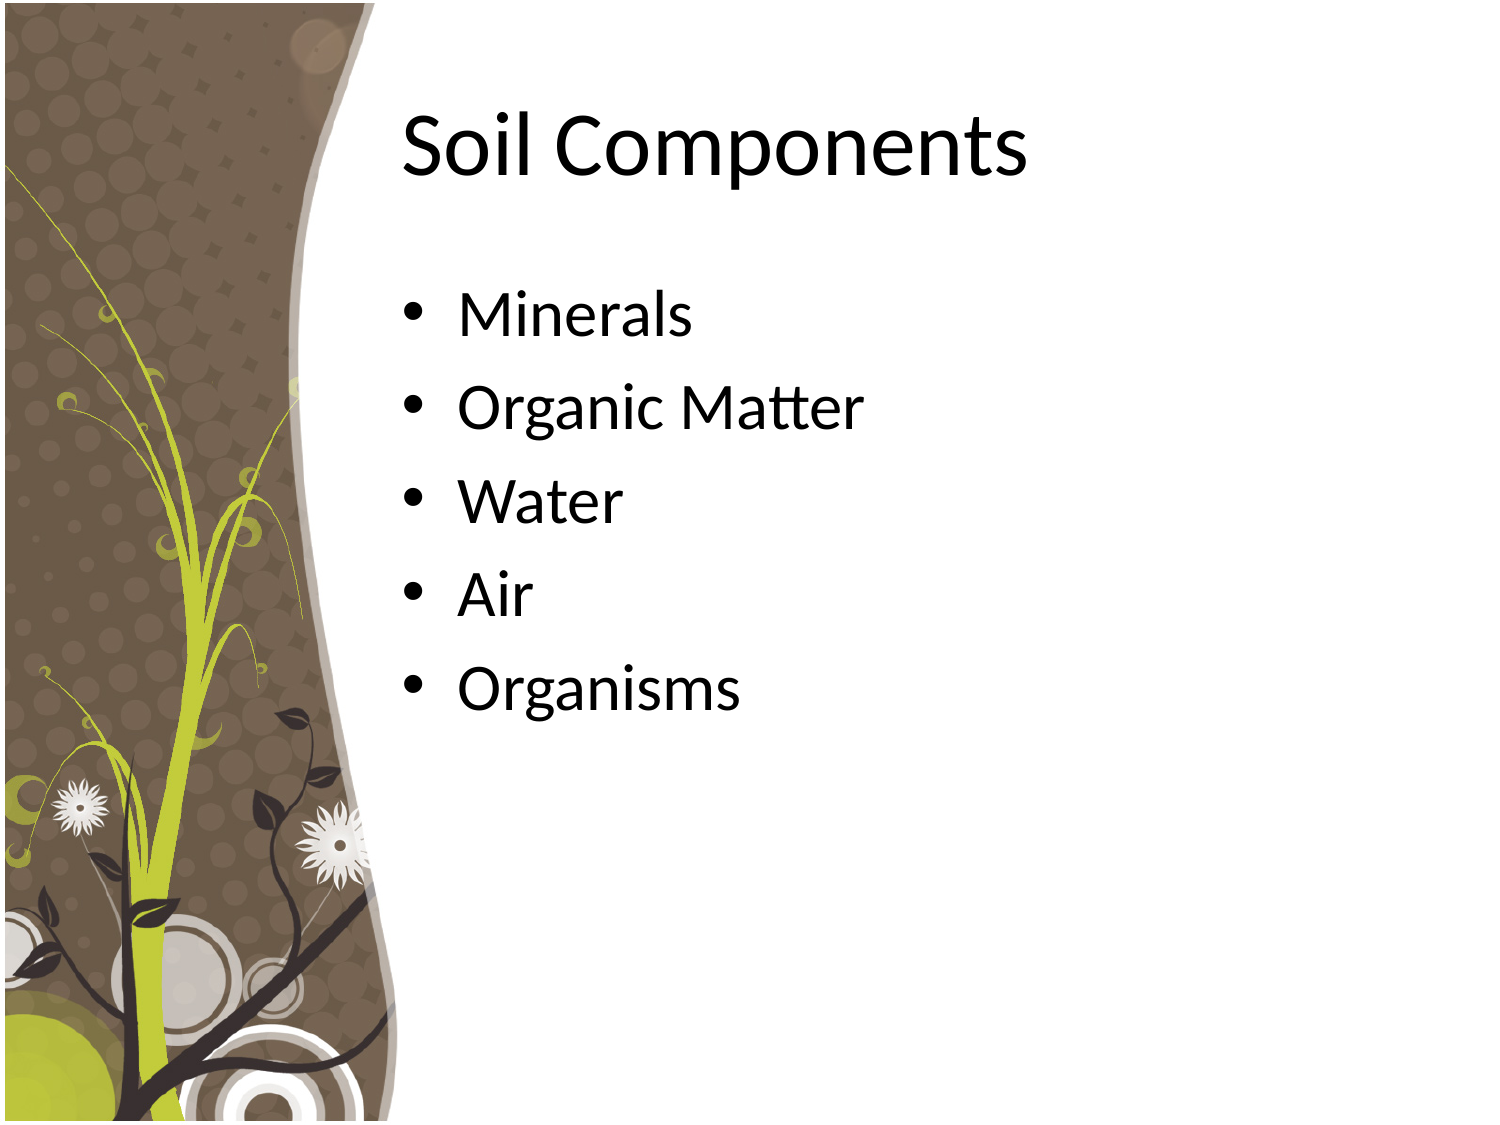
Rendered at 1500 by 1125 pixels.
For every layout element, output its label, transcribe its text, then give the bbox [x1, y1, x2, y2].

title Soil Components [386, 44, 1426, 233]
list Minerals Organic Matter Water Air Organisms [386, 262, 1426, 1006]
picture [0, 0, 1500, 1125]
